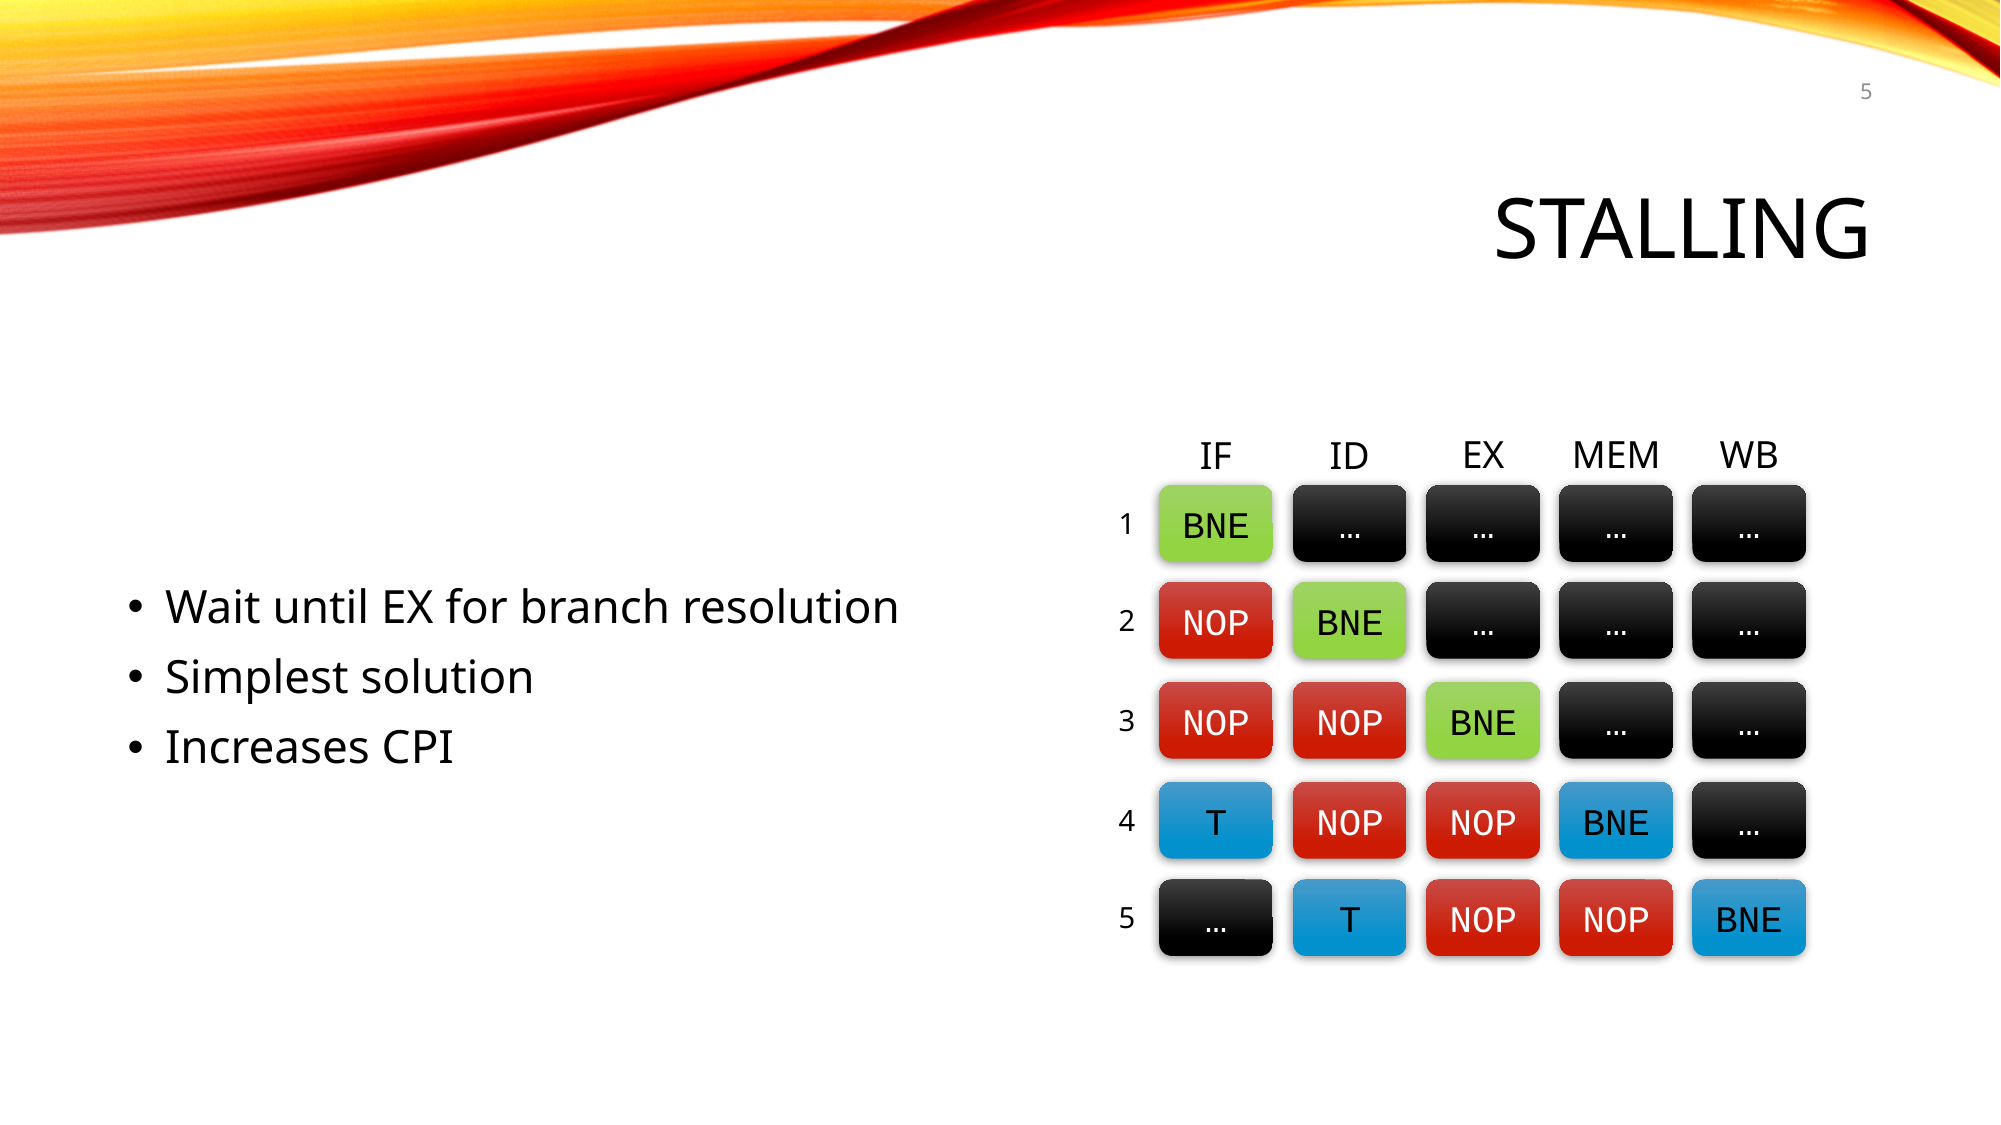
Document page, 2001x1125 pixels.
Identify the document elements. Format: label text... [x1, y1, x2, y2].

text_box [1103, 423, 1807, 957]
slide_number 5 [1437, 62, 1888, 123]
title Stalling [474, 125, 1888, 338]
picture [0, 0, 2000, 237]
list Wait until EX for branch resolution Simplest solution Increases CPI [112, 360, 988, 1021]
